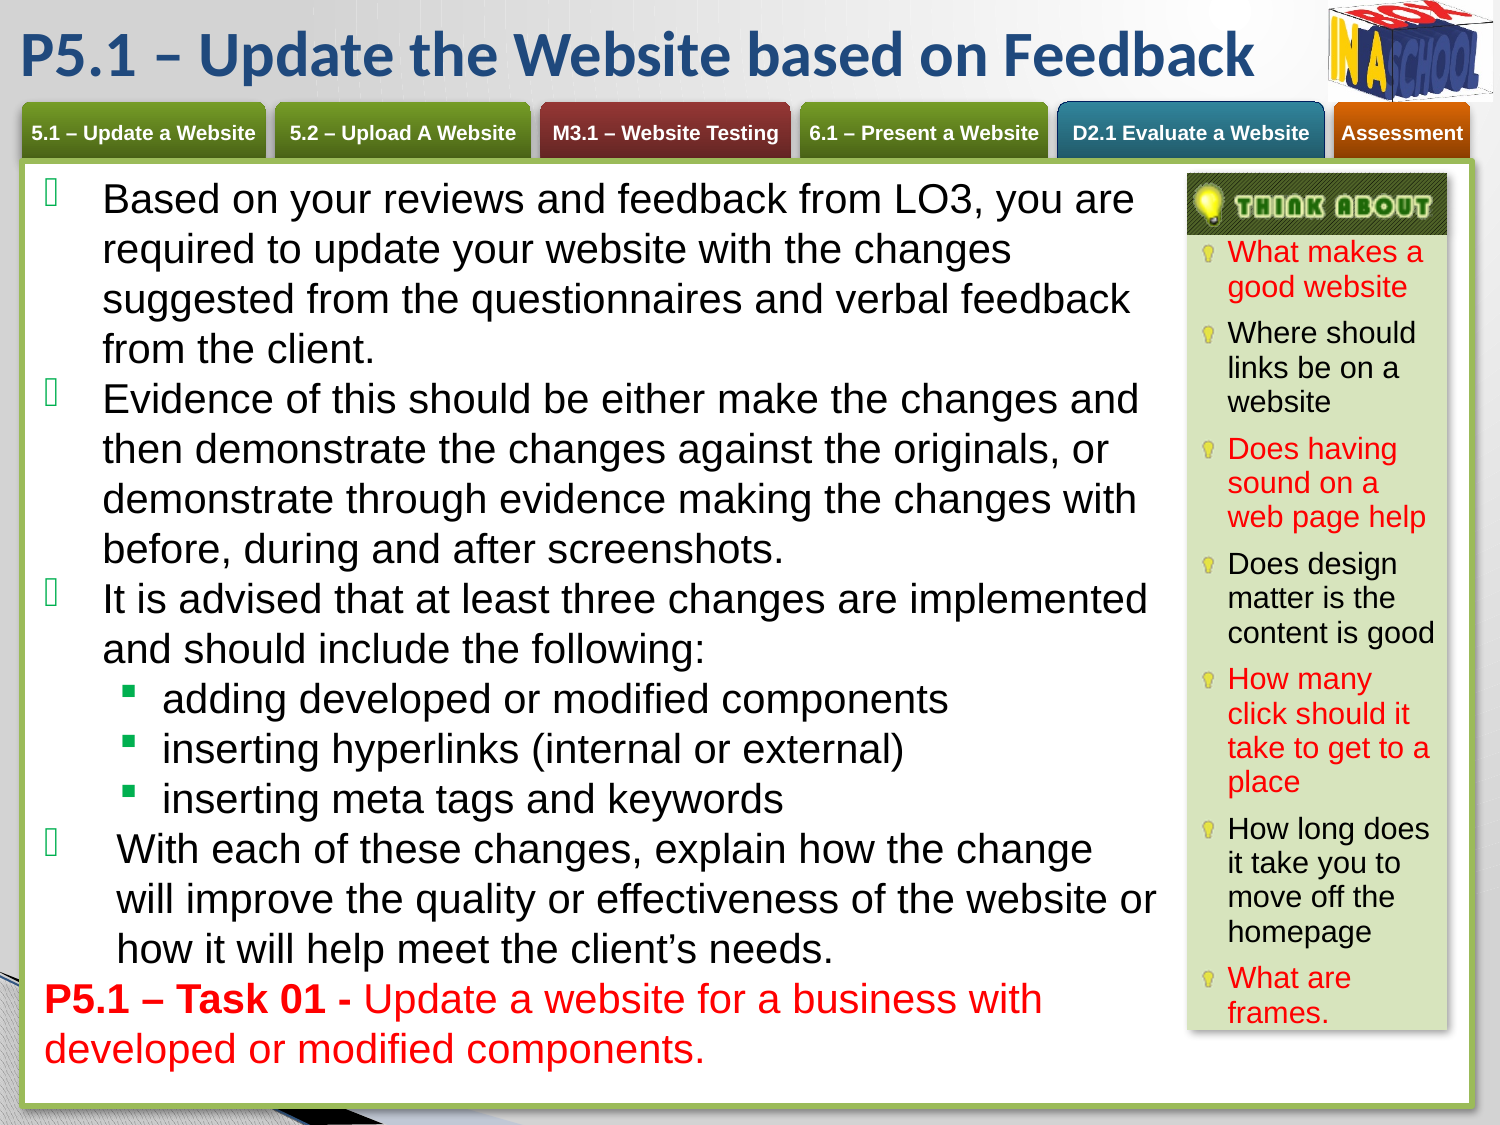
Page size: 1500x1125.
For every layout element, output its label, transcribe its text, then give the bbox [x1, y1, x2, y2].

picture [1198, 553, 1217, 575]
text_box Based on your reviews and feedback from LO3, you are required to update your website with the changes suggested from the questionnaires and verbal feedback from the client. Evidence of this should be either make the changes and then demonstrate the changes against the originals, or demonstrate through evidence making the changes with before, during and after screenshots. It is advised that at least three changes are implemented and should include the following: adding developed or modified components inserting hyperlinks (internal or external) inserting meta tags and keywords With each of these changes, explain how the change will improve the quality or effectiveness of the website or how it will help meet the client’s needs. P5.1 – Task 01 - Update a website for a business with developed or modified components. [29, 164, 1176, 1080]
picture [1198, 322, 1217, 345]
table_cell What makes a good website Where should links be on a website Does having sound on a web page help Does design matter is the content is good How many click should it take to get to a place How long does it take you to move off the homepage What are frames. [1187, 235, 1447, 1030]
picture [1198, 437, 1217, 460]
picture [1198, 668, 1217, 690]
text_box P5.1 – Update the Website based on Feedback [5, 0, 1306, 102]
picture [1198, 967, 1217, 989]
table_header [1187, 173, 1447, 235]
picture [1198, 817, 1217, 840]
picture [1328, 0, 1494, 102]
picture [1198, 241, 1217, 264]
picture [1192, 180, 1436, 232]
picture [281, 1114, 303, 1125]
